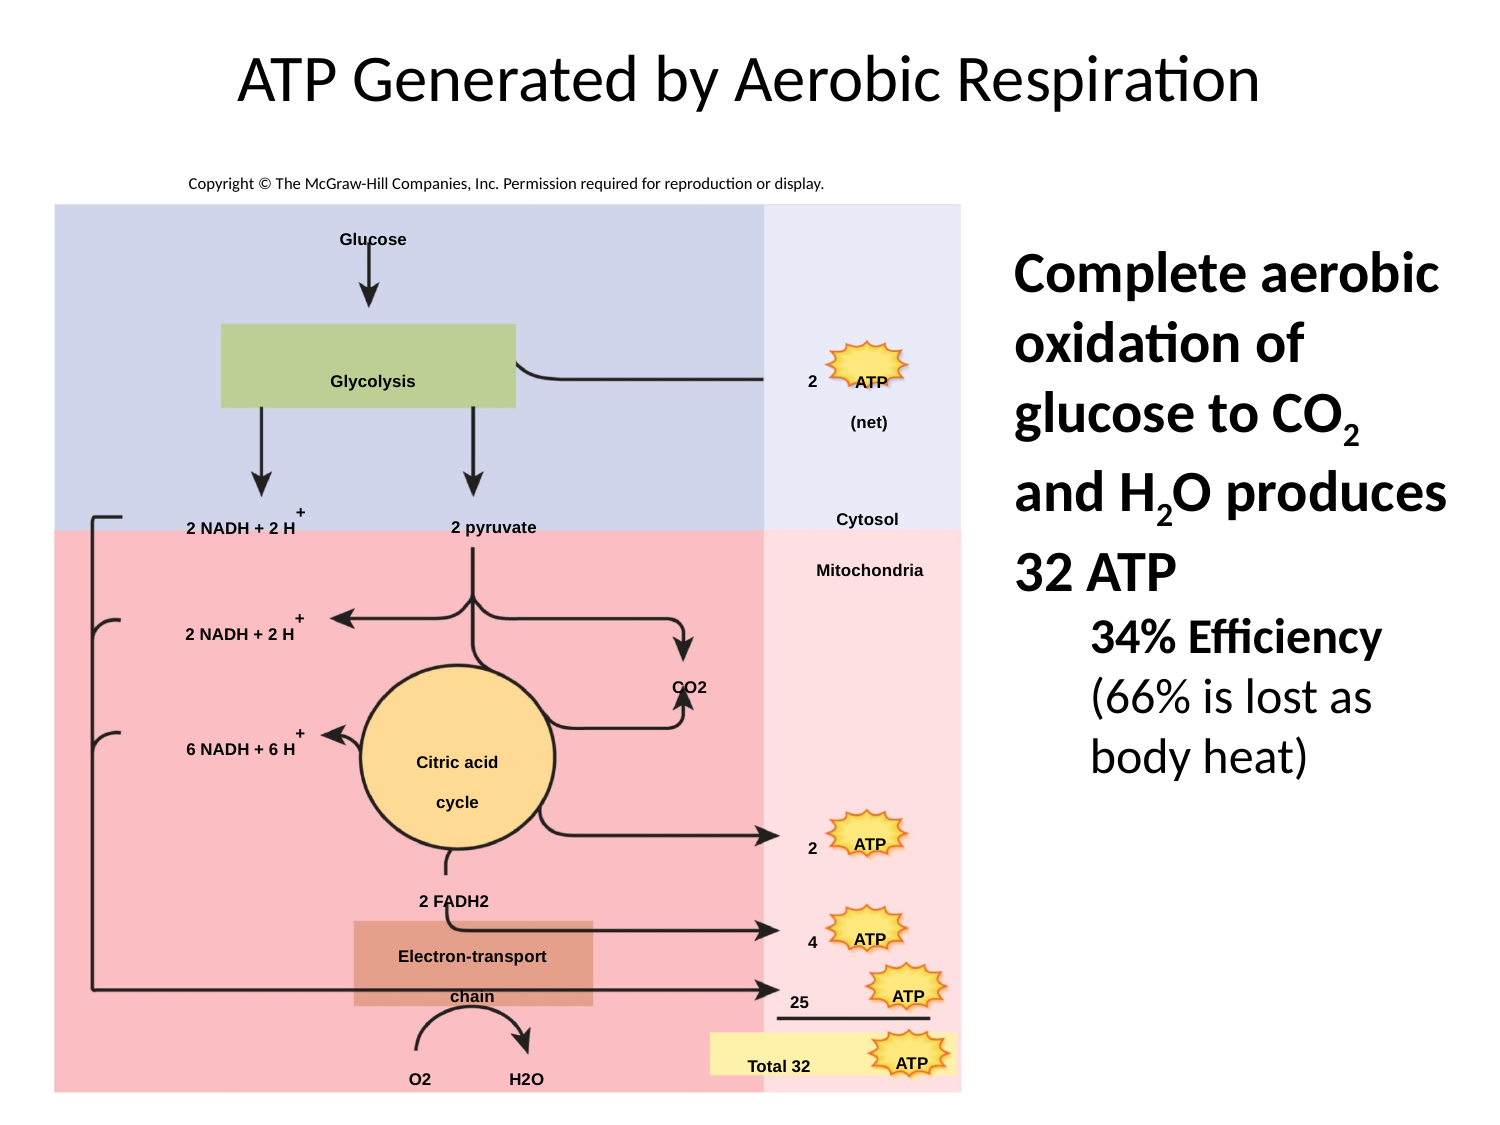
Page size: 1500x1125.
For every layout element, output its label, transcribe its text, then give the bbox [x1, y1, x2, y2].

text_box Complete aerobic oxidation of glucose to CO2 and H2O produces 32 ATP 34% Efficiency (66% is lost as body heat) [999, 226, 1468, 791]
picture [52, 202, 964, 1094]
title ATP Generated by Aerobic Respiration [0, 12, 1500, 138]
text_box Copyright © The McGraw-Hill Companies, Inc. Permission required for reproduction or display. [61, 166, 953, 201]
